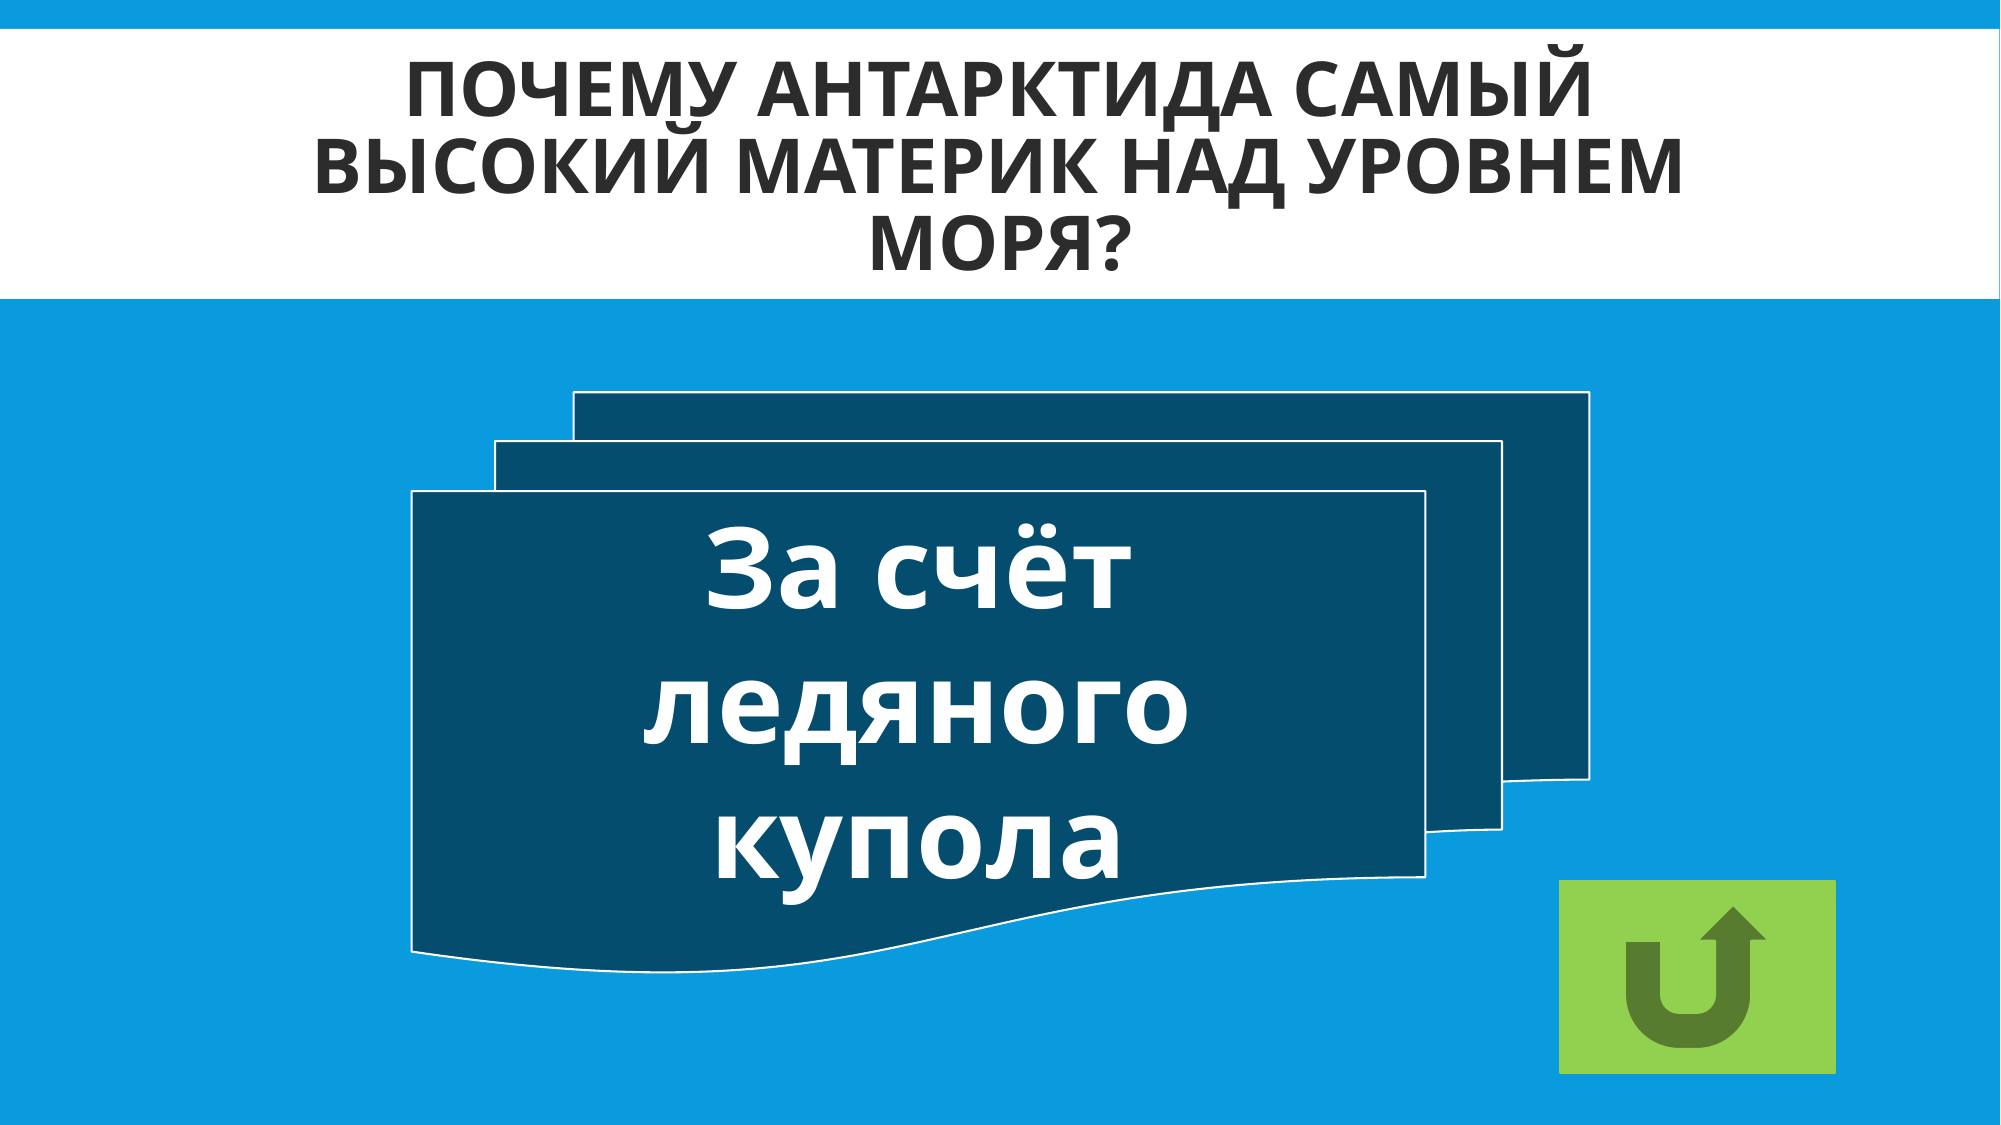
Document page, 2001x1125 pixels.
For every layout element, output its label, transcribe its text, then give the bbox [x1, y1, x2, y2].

title Почему Антарктида самый высокий материк над уровнем моря? [197, 46, 1803, 295]
text_box [1559, 880, 1836, 1074]
text_box За счёт ледяного купола [410, 391, 1591, 974]
